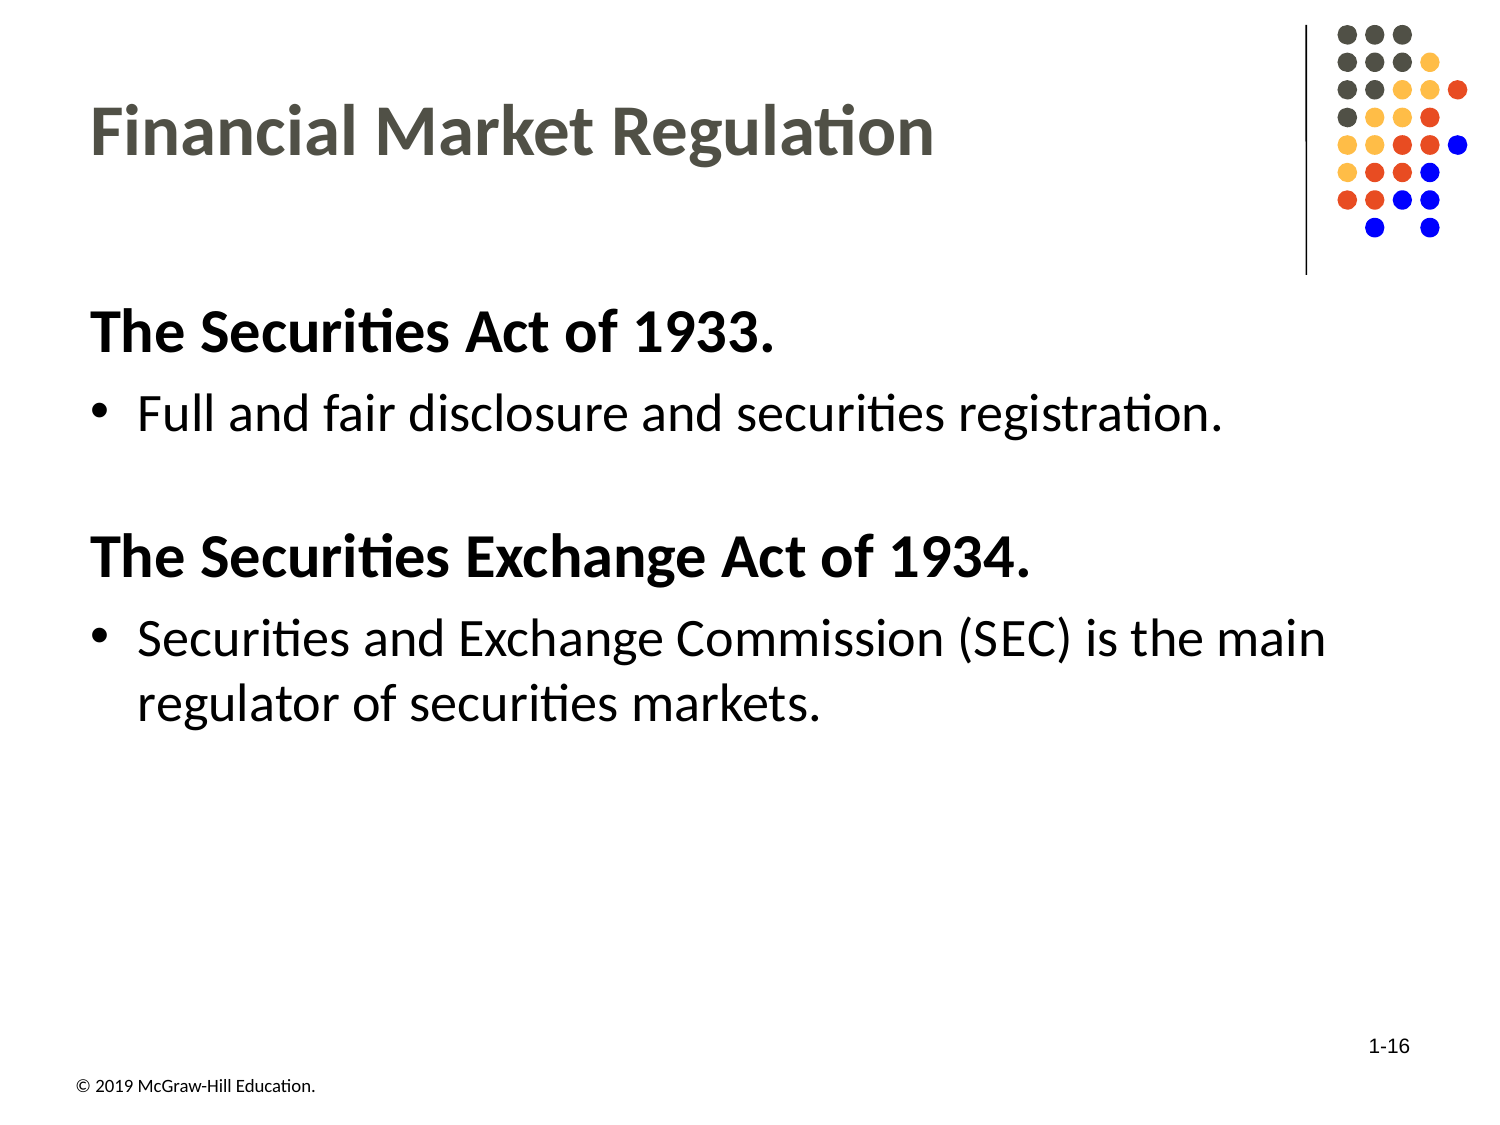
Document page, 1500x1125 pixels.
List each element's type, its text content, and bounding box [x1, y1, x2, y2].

list The Securities Act of 1933. Full and fair disclosure and securities registration. [75, 282, 1425, 453]
title Financial Market Regulation [75, 66, 1313, 187]
list The Securities Exchange Act of 1934. Securities and Exchange Commission (S E C) is the main regulator of securities markets. [75, 507, 1425, 733]
slide_number 1-16 [1074, 1025, 1425, 1100]
